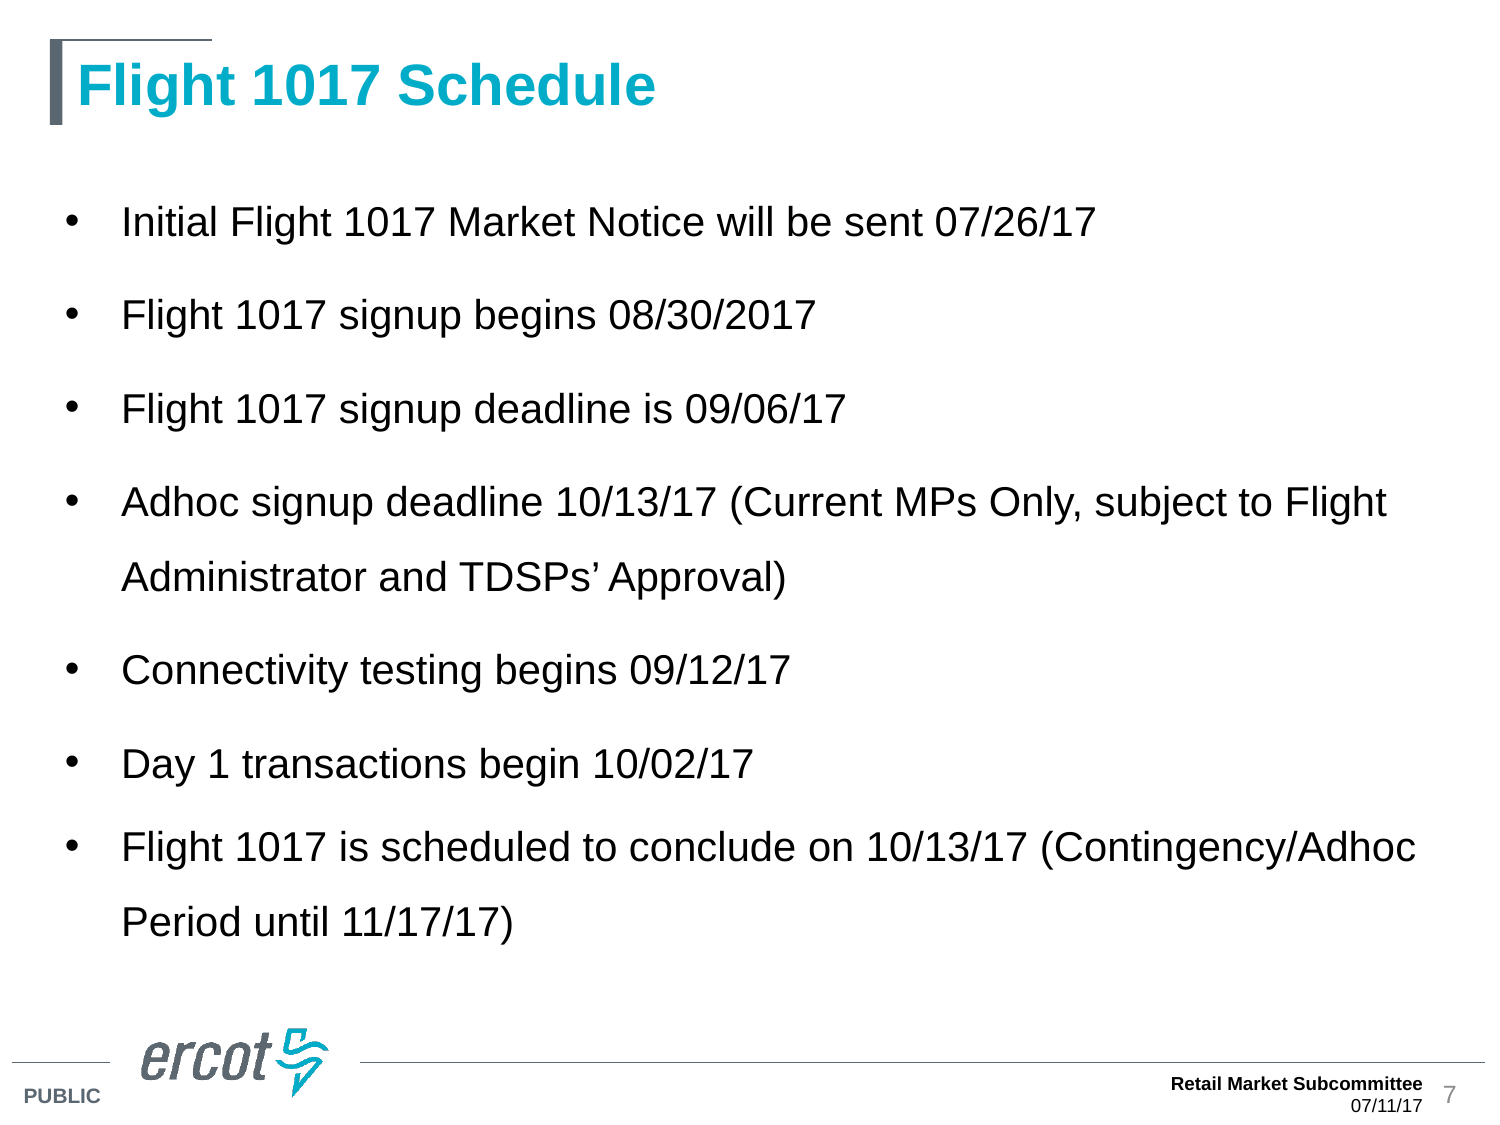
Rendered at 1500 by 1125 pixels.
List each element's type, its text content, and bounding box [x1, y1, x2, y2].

picture [137, 1024, 332, 1100]
list Initial Flight 1017 Market Notice will be sent 07/26/17 Flight 1017 signup begins 08/30/2017 Flight 1017 signup deadline is 09/06/17 Adhoc signup deadline 10/13/17 (Current MPs Only, subject to Flight Administrator and TDSPs’ Approval) Connectivity testing begins 09/12/17 Day 1 transactions begin 10/02/17 Flight 1017 is scheduled to conclude on 10/13/17 (Contingency/Adhoc Period until 11/17/17) [50, 162, 1450, 961]
title Flight 1017 Schedule [62, 39, 1450, 162]
text_box Retail Market Subcommittee 07/11/17 [1137, 1064, 1438, 1125]
slide_number 7 [1438, 1076, 1488, 1112]
